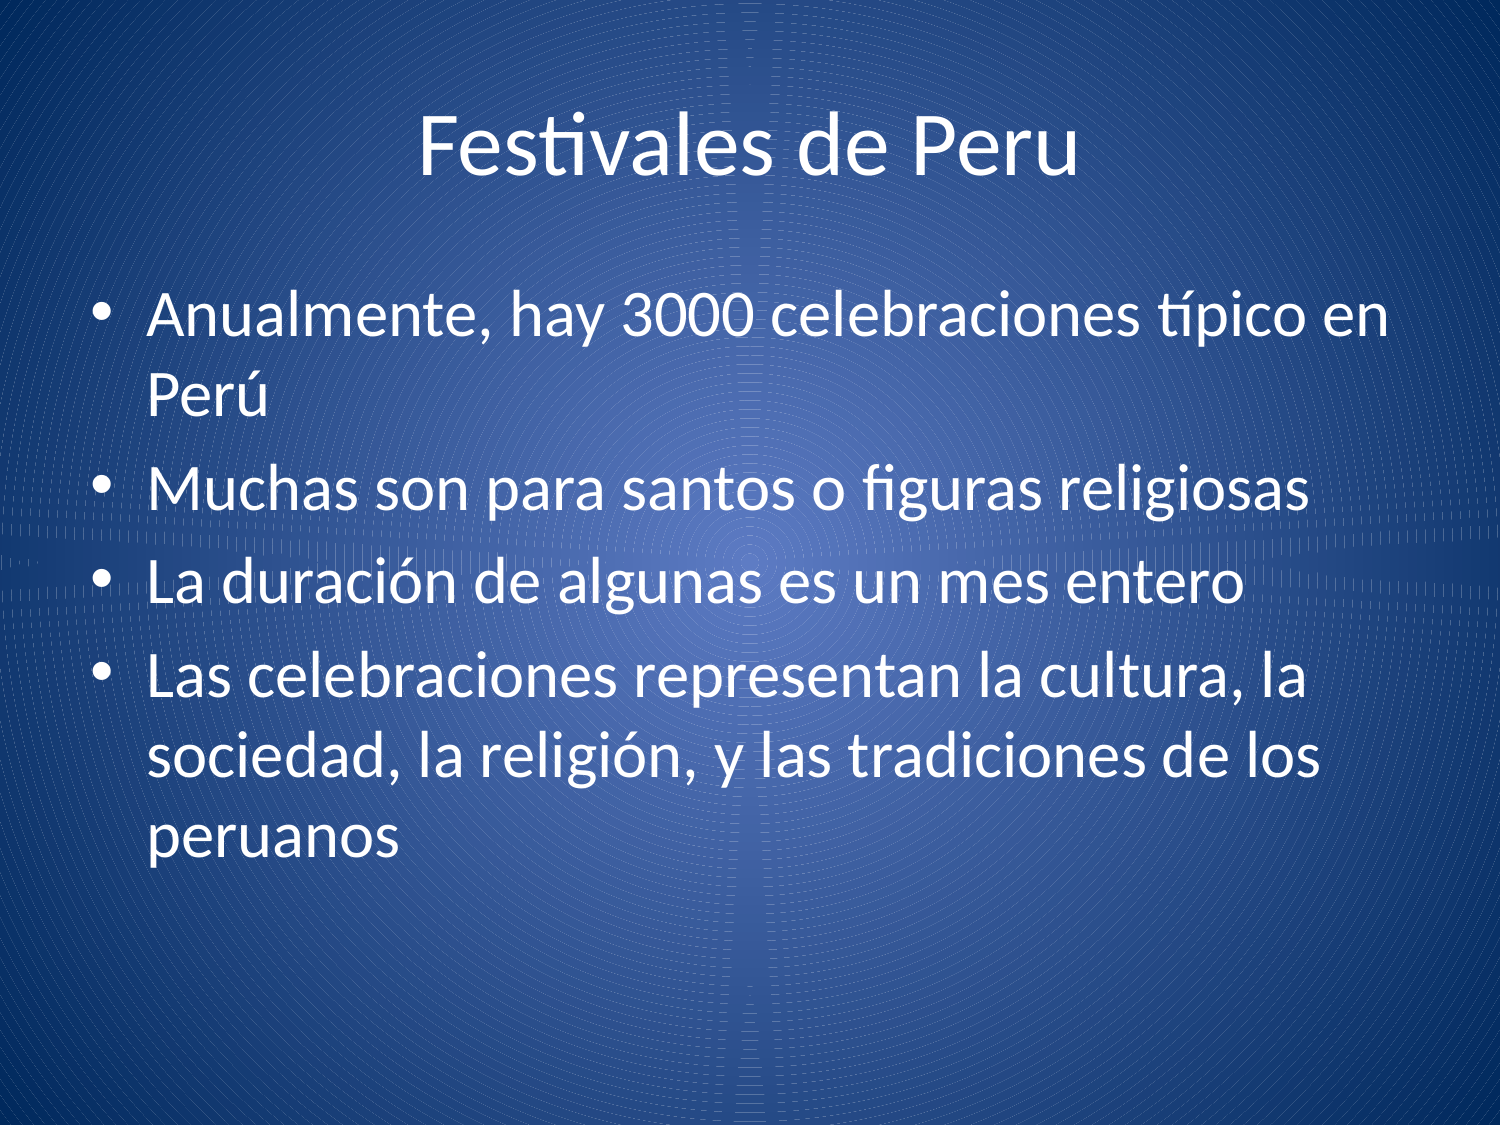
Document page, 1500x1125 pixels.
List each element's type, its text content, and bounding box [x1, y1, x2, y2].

list Anualmente, hay 3000 celebraciones típico en Perú Muchas son para santos o figuras religiosas La duración de algunas es un mes entero Las celebraciones representan la cultura, la sociedad, la religión, y las tradiciones de los peruanos [75, 262, 1425, 1005]
title Festivales de Peru [75, 45, 1425, 233]
